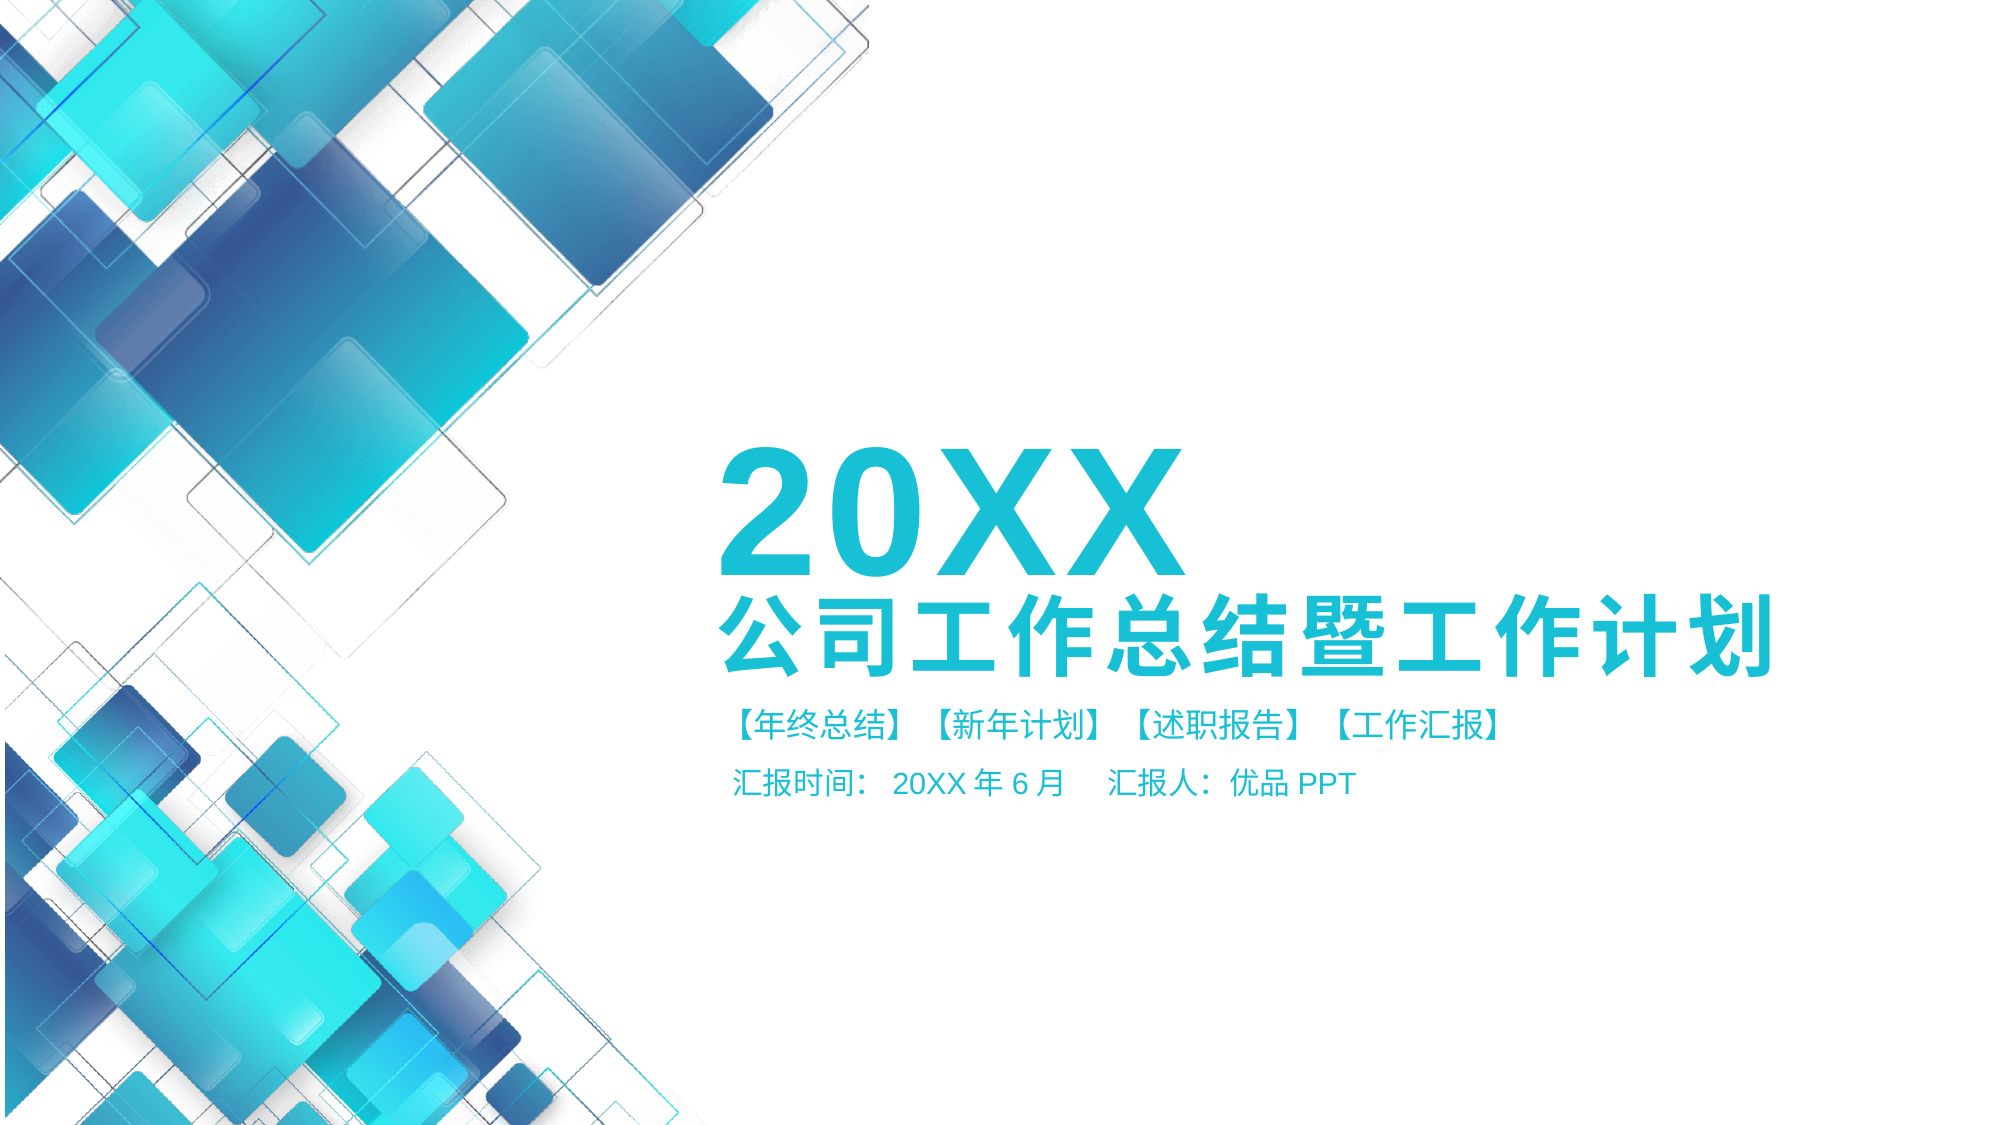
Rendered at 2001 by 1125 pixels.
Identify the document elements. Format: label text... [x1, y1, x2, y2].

text_box 20XX [869, 384, 1257, 620]
text_box 汇报时间：20XX年6月 汇报人：优品PPT [717, 756, 1401, 808]
text_box 公司工作总结暨工作计划 [869, 573, 1934, 696]
picture [0, 0, 869, 1125]
text_box 【年终总结】【新年计划】【述职报告】【工作汇报】 [705, 696, 1534, 752]
